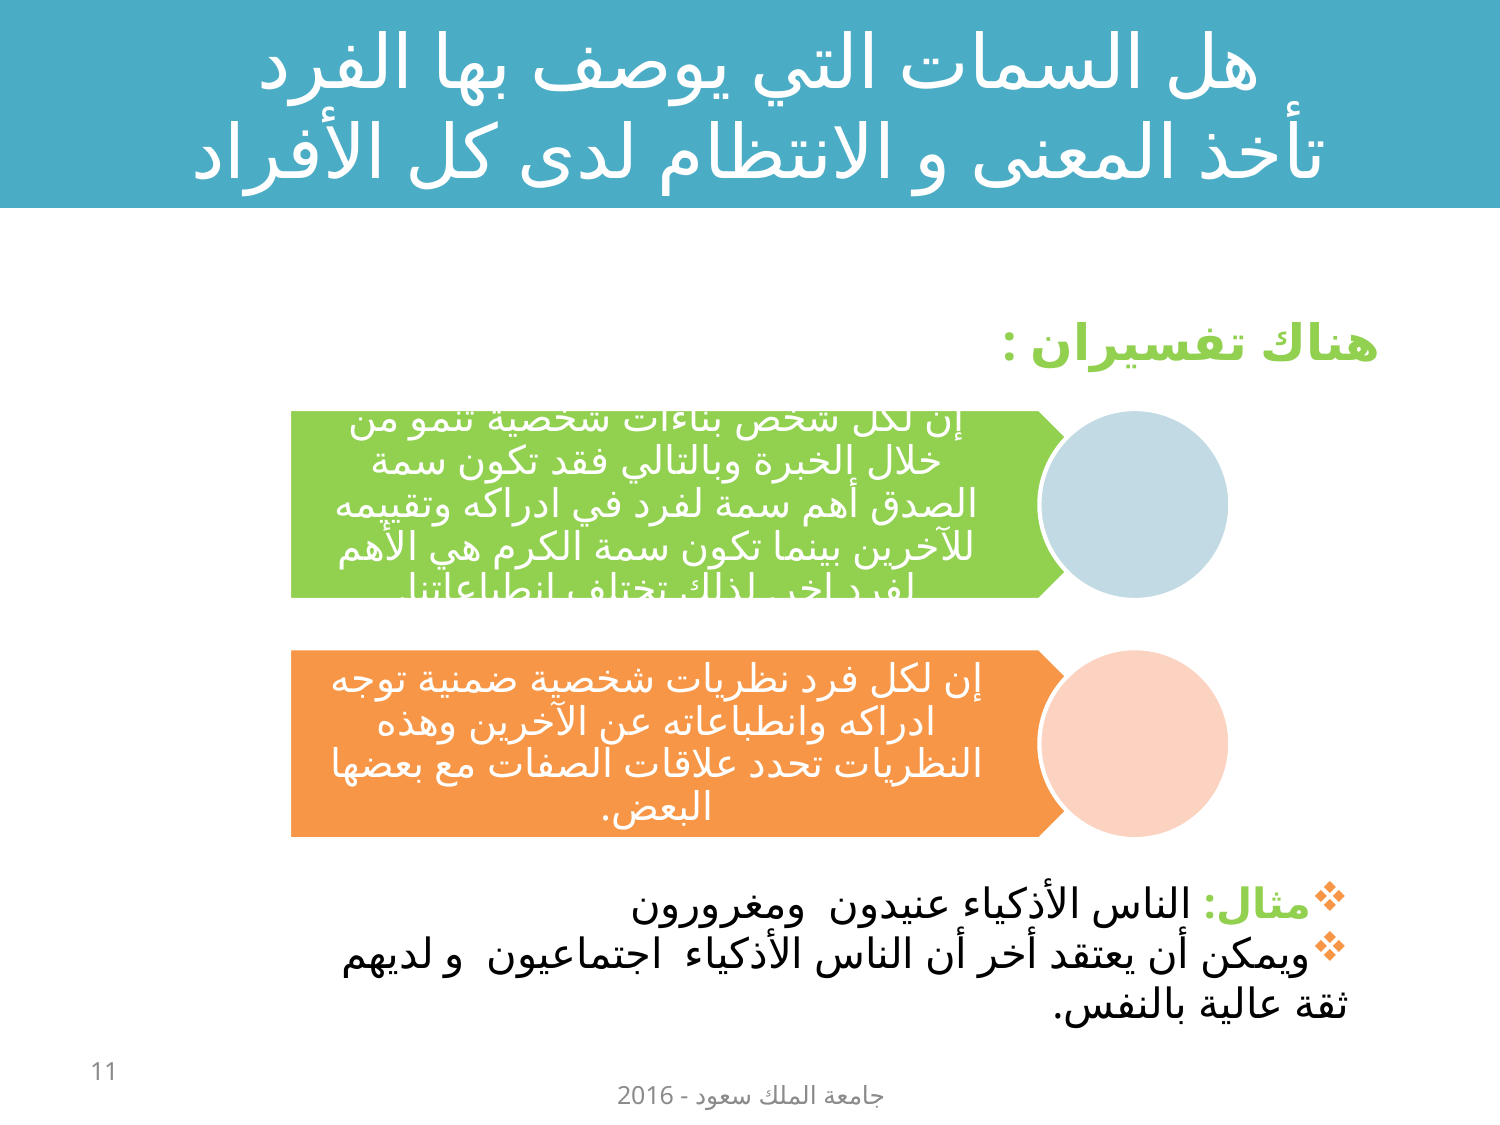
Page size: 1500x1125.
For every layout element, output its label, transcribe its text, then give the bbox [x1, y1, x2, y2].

text_box مثال: الناس الأذكياء عنيدون ومغرورون ويمكن أن يعتقد أخر أن الناس الأذكياء اجتماعيون و لديهم ثقة عالية بالنفس. [265, 869, 1365, 1085]
text_box هل السمات التي يوصف بها الفرد تأخذ المعنى و الانتظام لدى كل الأفراد [0, 0, 1500, 210]
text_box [123, 408, 1396, 840]
footer جامعة الملك سعود - 2016 [513, 1085, 989, 1125]
slide_number 11 [75, 1042, 425, 1103]
text_box هناك تفسيران : [123, 302, 1396, 398]
